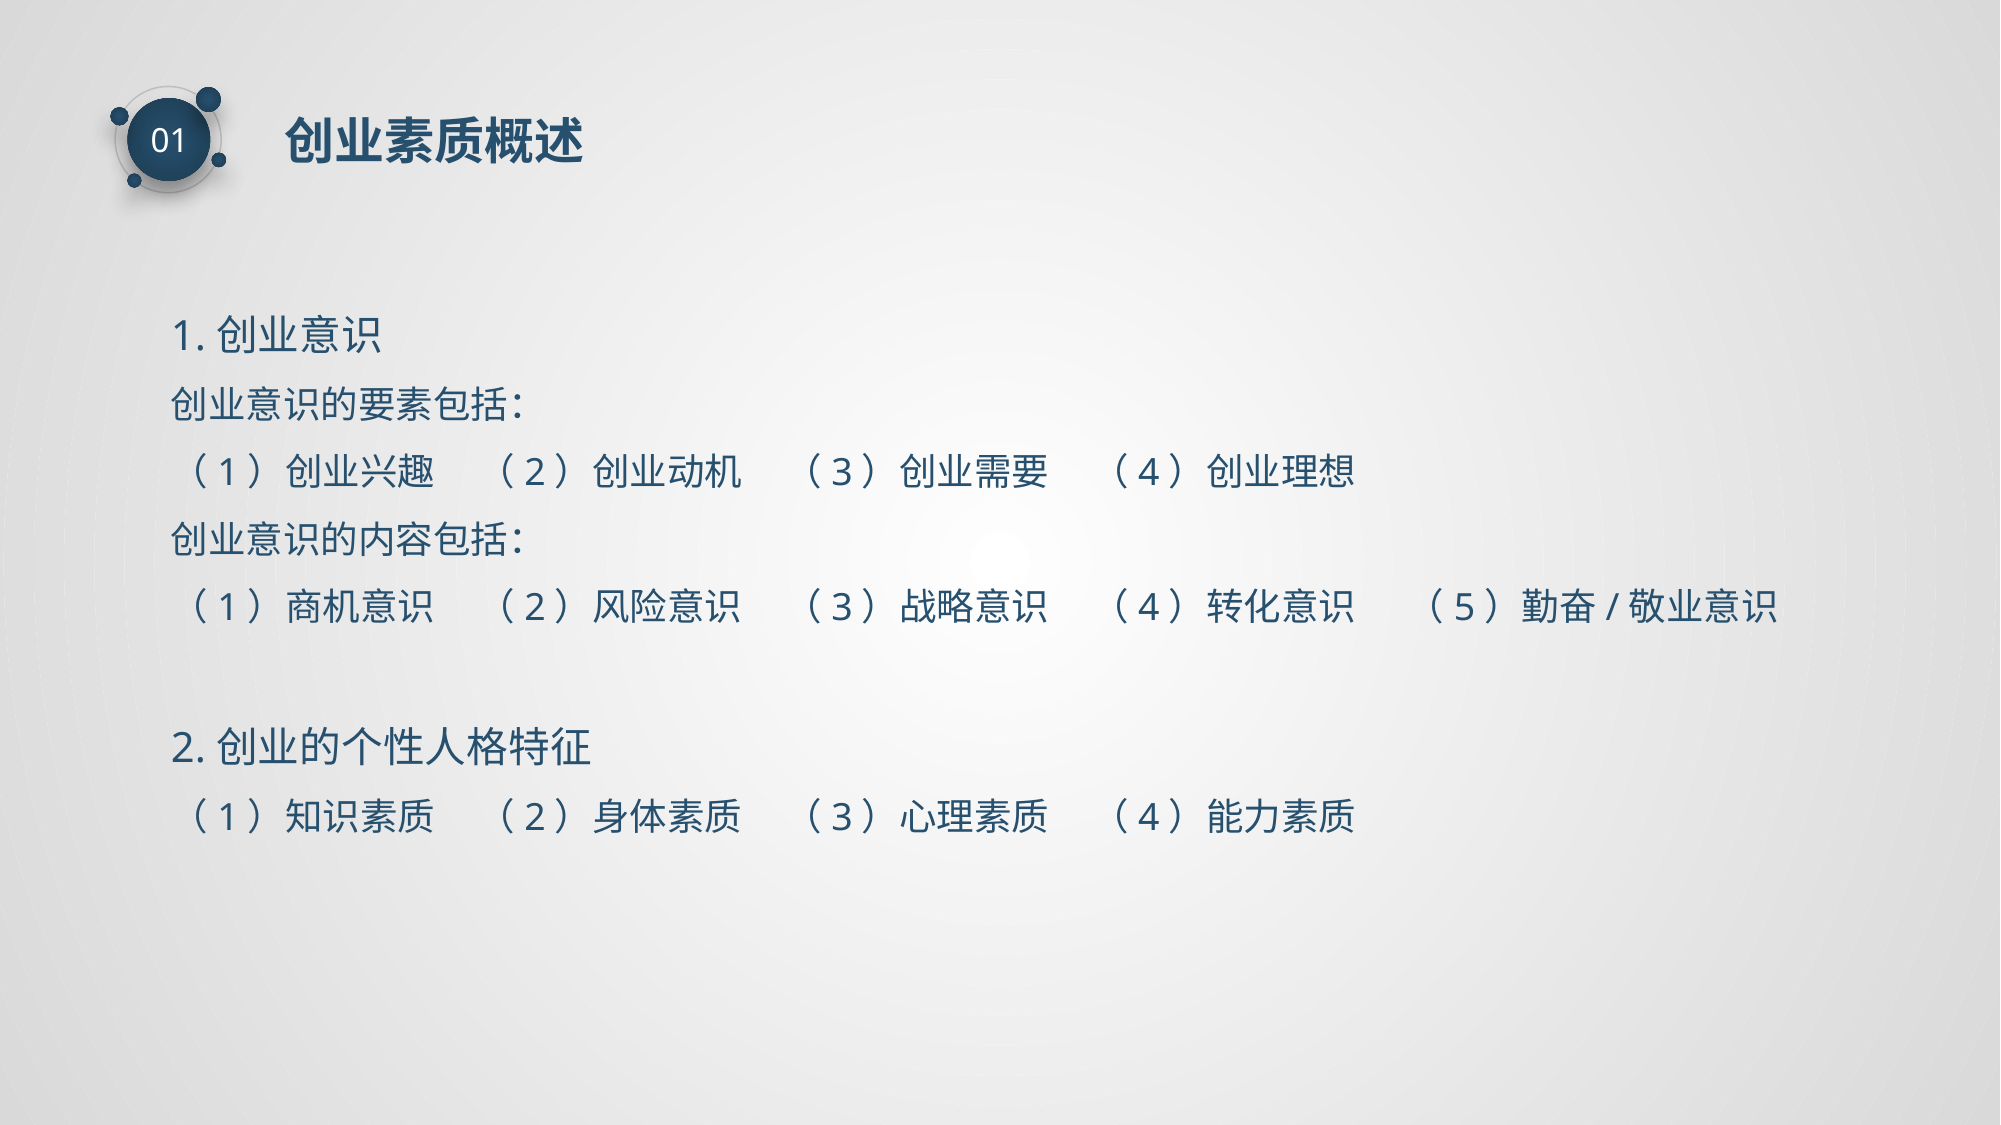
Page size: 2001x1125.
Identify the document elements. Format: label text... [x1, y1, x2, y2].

text_box 1.创业意识 创业意识的要素包括： （1）创业兴趣 （2）创业动机 （3）创业需要 （4）创业理想 创业意识的内容包括： （1）商机意识 （2）风险意识 （3）战略意识 （4）转化意识 （5）勤奋/敬业意识 2.创业的个性人格特征 （1）知识素质 （2）身体素质 （3）心理素质 （4）能力素质 [156, 275, 1844, 914]
text_box 创业素质概述 [269, 101, 600, 177]
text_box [110, 86, 226, 193]
